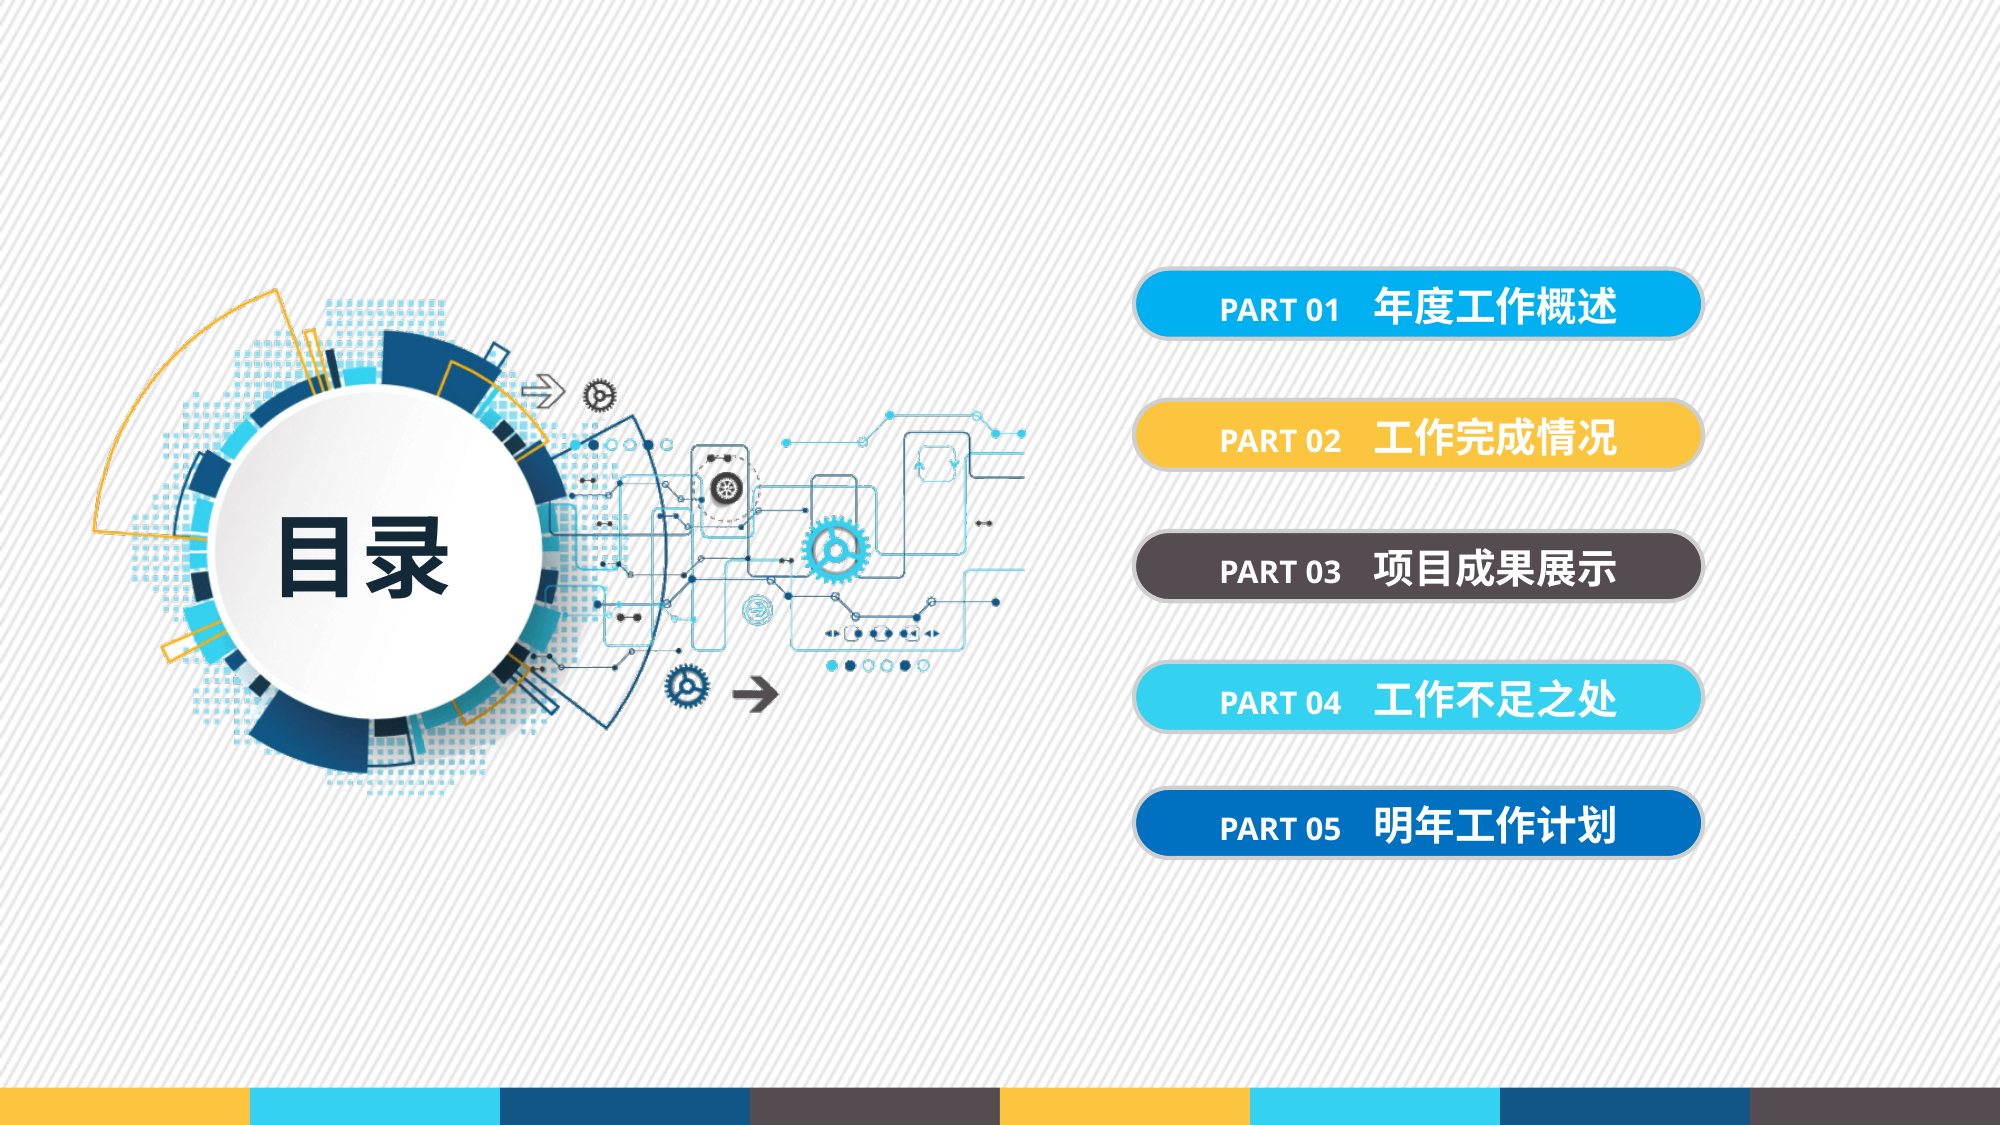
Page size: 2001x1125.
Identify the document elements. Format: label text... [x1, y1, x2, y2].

text_box PART 02 工作完成情况 [1166, 404, 1671, 468]
text_box PART 04 工作不足之处 [1166, 666, 1671, 731]
text_box PART 03 项目成果展示 [1166, 535, 1671, 600]
text_box PART 05 明年工作计划 [1166, 792, 1671, 857]
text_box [0, 1087, 2000, 1125]
text_box [1132, 660, 1705, 734]
text_box [1132, 786, 1705, 860]
text_box [1132, 267, 1705, 340]
text_box [1132, 398, 1705, 471]
text_box PART 01 年度工作概述 [1166, 273, 1671, 337]
picture [0, 0, 2000, 1087]
text_box [1132, 529, 1705, 603]
